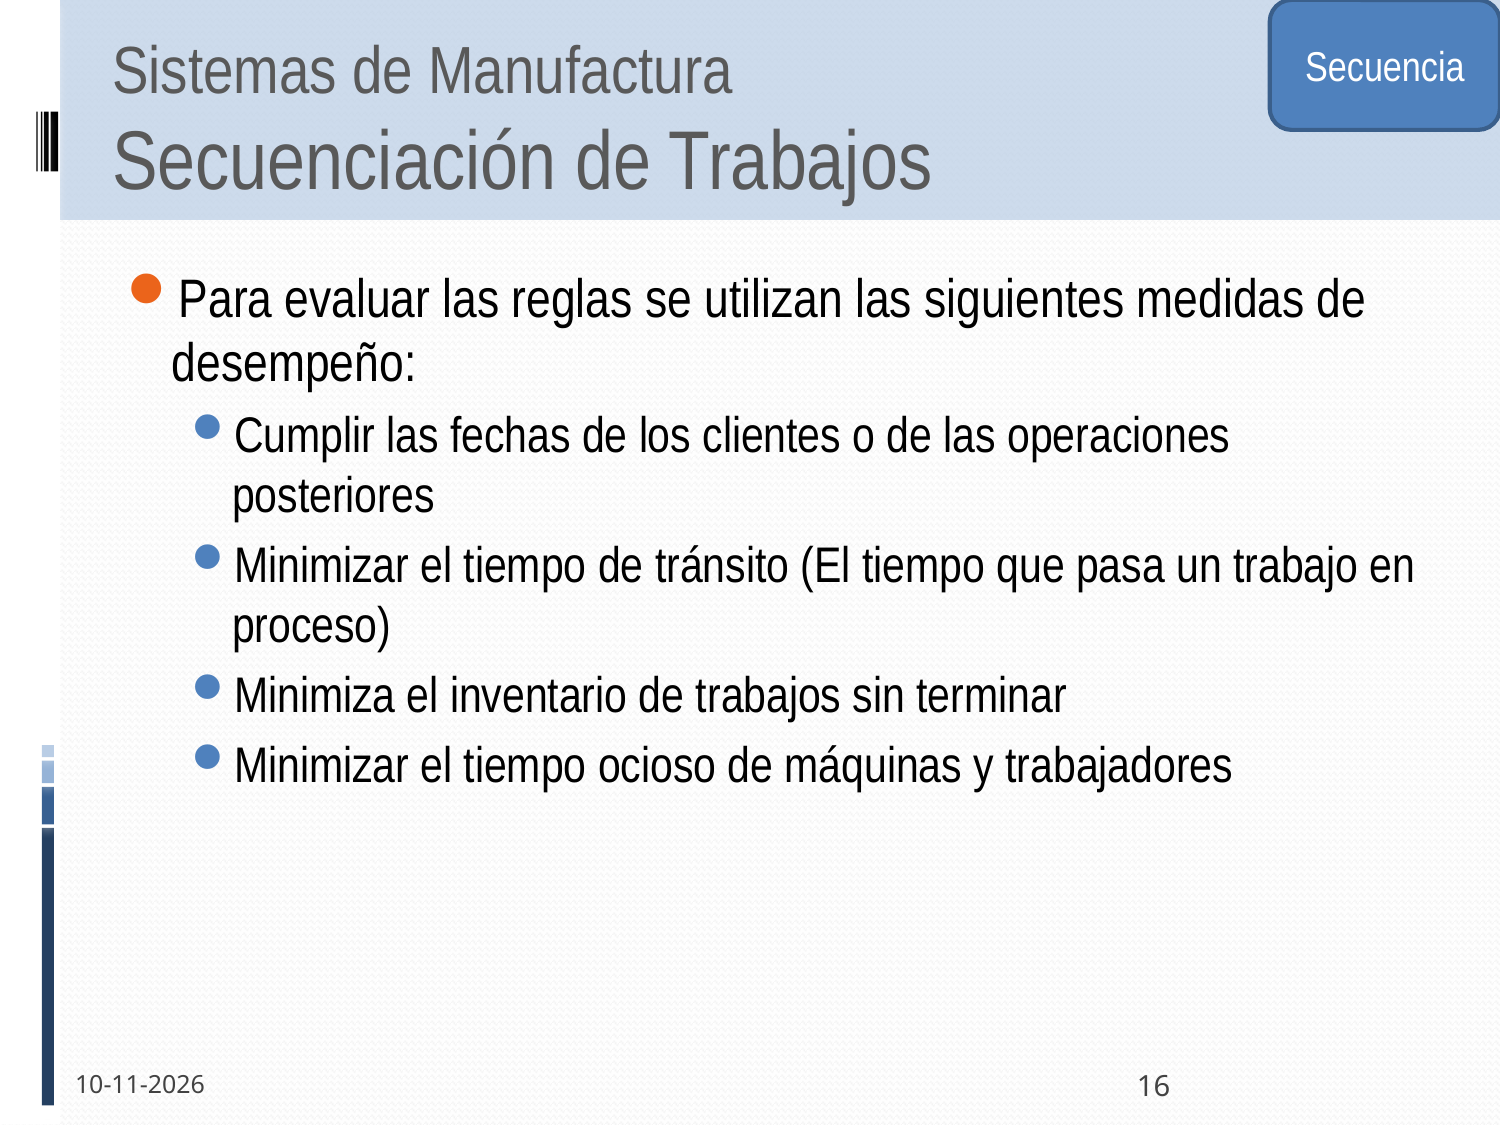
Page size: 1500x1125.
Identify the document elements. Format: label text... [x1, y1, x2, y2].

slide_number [75, 1042, 243, 1103]
text_box Secuencia [1267, 0, 1500, 132]
list Para evaluar las reglas se utilizan las siguientes medidas de desempeño: Cumplir las fechas de los clientes o de las operaciones posteriores Minimizar el tiempo de tránsito (El tiempo que pasa un trabajo en proceso) Minimiza el inventario de trabajos sin terminar Minimizar el tiempo ocioso de máquinas y trabajadores [111, 255, 1436, 1038]
slide_number 16 [1045, 1046, 1171, 1107]
title Sistemas de Manufactura Secuenciación de Trabajos [111, 18, 1436, 207]
